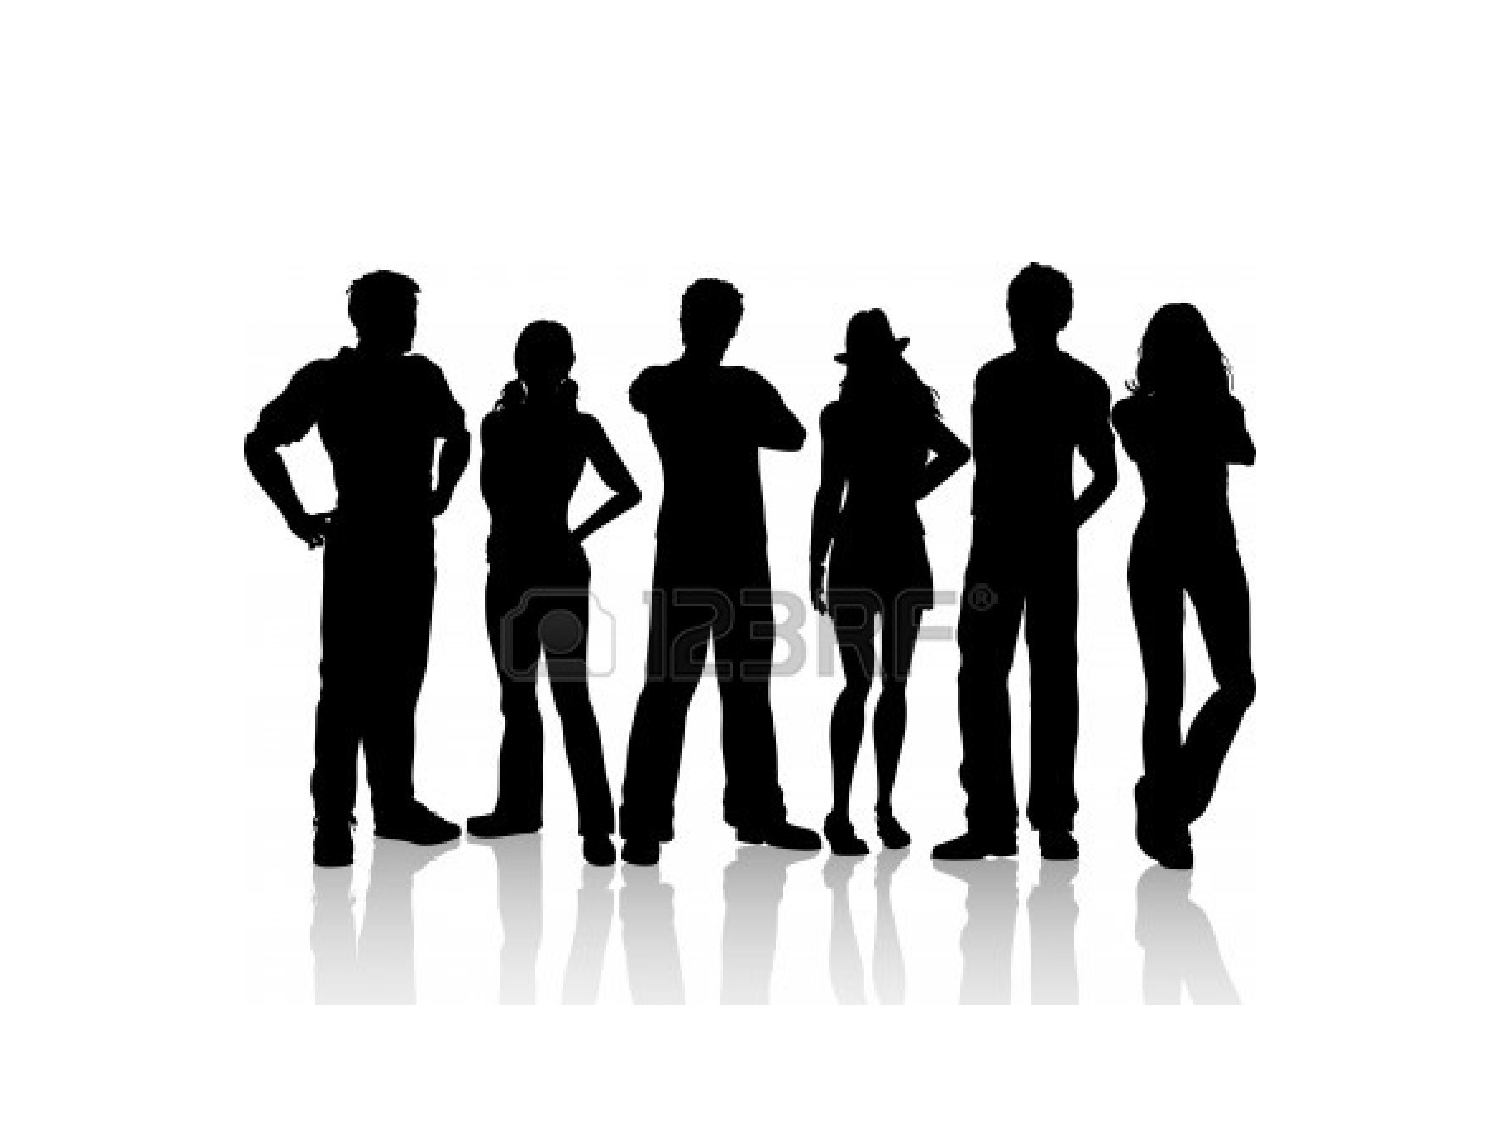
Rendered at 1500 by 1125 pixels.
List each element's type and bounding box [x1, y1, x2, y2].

list [74, 262, 1426, 1006]
